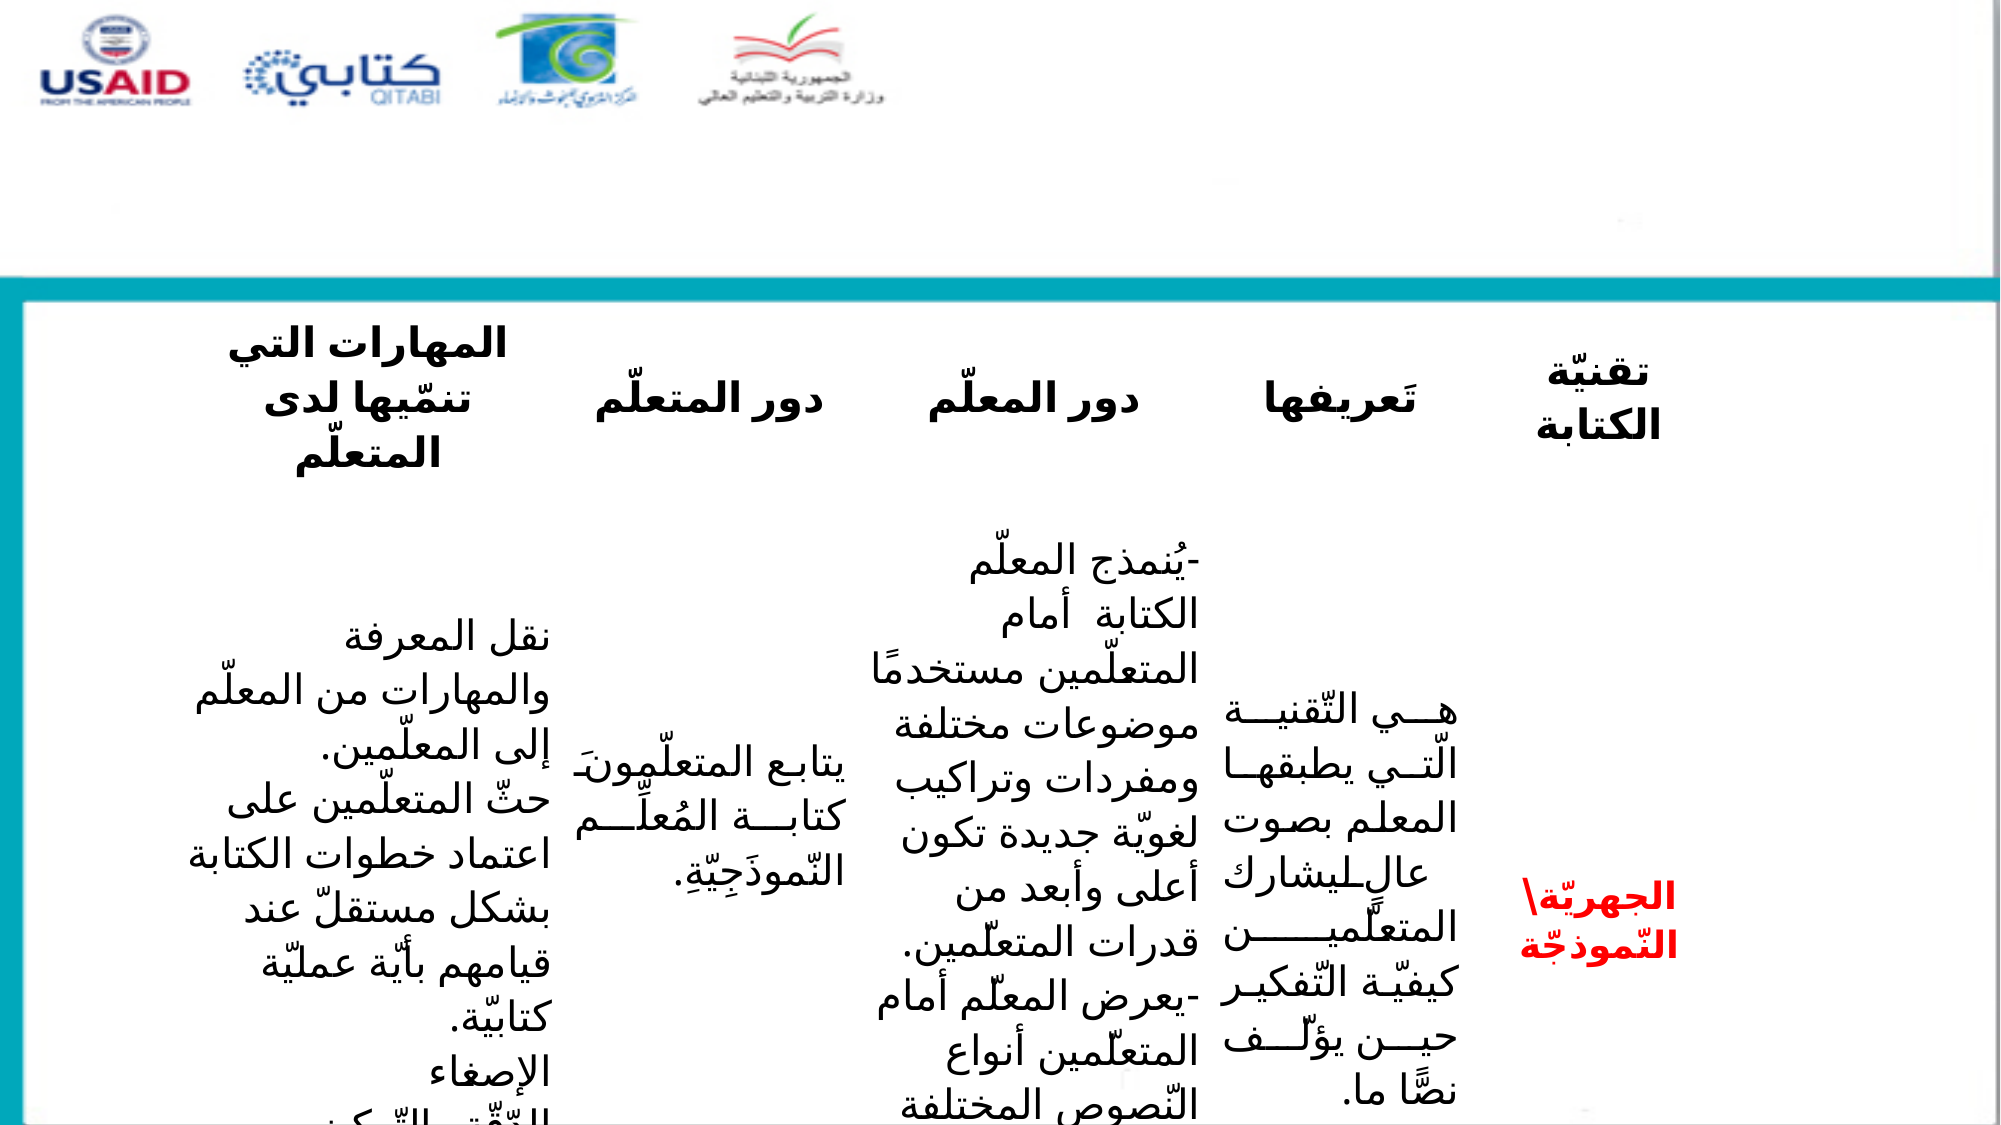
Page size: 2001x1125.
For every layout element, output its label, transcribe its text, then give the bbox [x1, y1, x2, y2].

table_cell -يُنمذج المعلّم الكتابة أمام المتعلّمين مستخدمًا موضوعات مختلفة ومفردات وتراكيب لغويّة جديدة تكون أعلى وأبعد من قدرات المتعلّمين. -يعرض المعلّم أمام المتعلّمين أنواع النّصوص المختلفة وميزات كلّ منها توافقًا مع ما يتمّ تدريسه في القراءة والقواعد. [857, 490, 1212, 1125]
table_header دور المتعلّم [563, 315, 857, 490]
table_header المهارات التي تنمّيها لدى المتعلّم [173, 315, 563, 490]
table_header تَعريفها [1212, 315, 1470, 490]
table_cell يتابع المتعلّمونَ كتابة المُعلِّم النّموذَجِيّةِ. [563, 490, 857, 1125]
table_header دور المعلّم [857, 315, 1212, 490]
table_cell الجهريّة\ النّموذجّة [1470, 490, 1728, 1125]
picture [0, 0, 2001, 1125]
table_header تقنيّة الكتابة [1470, 315, 1728, 490]
table_cell نقل المعرفة والمهارات من المعلّم إلى المعلّمين. حثّ المتعلّمين على اعتماد خطوات الكتابة بشكل مستقلّ عند قيامهم بأيّة عمليّة كتابيّة. الإصغاء الدّقّة والتّركيز [173, 490, 563, 1125]
table_cell هي التّقنية الّتي يطبقها المعلم بصوت عالٍ ليشارك المتعلّمين كيفيّة التّفكير حين يؤلّف نصًّا ما. [1212, 490, 1470, 1125]
